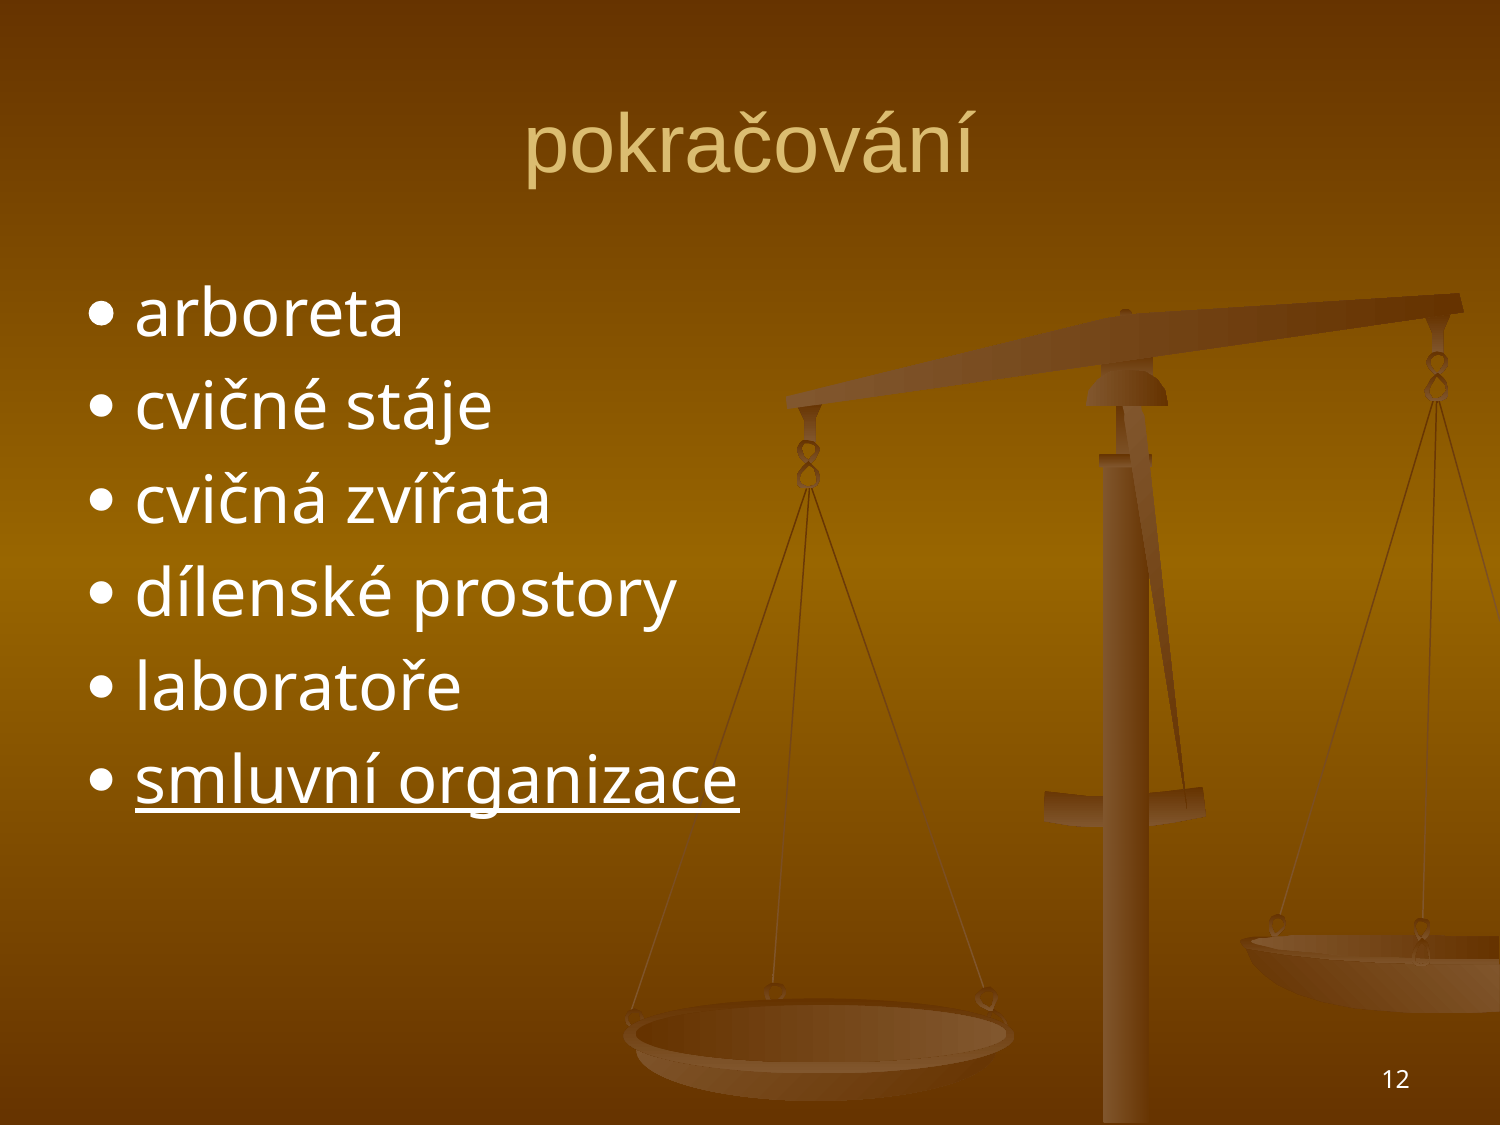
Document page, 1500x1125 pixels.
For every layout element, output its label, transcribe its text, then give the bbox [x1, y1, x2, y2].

title pokračování [74, 45, 1426, 234]
list  arboreta  cvičné stáje  cvičná zvířata  dílenské prostory  laboratoře  smluvní organizace [74, 262, 1426, 1006]
slide_number 12 [1074, 1029, 1426, 1106]
